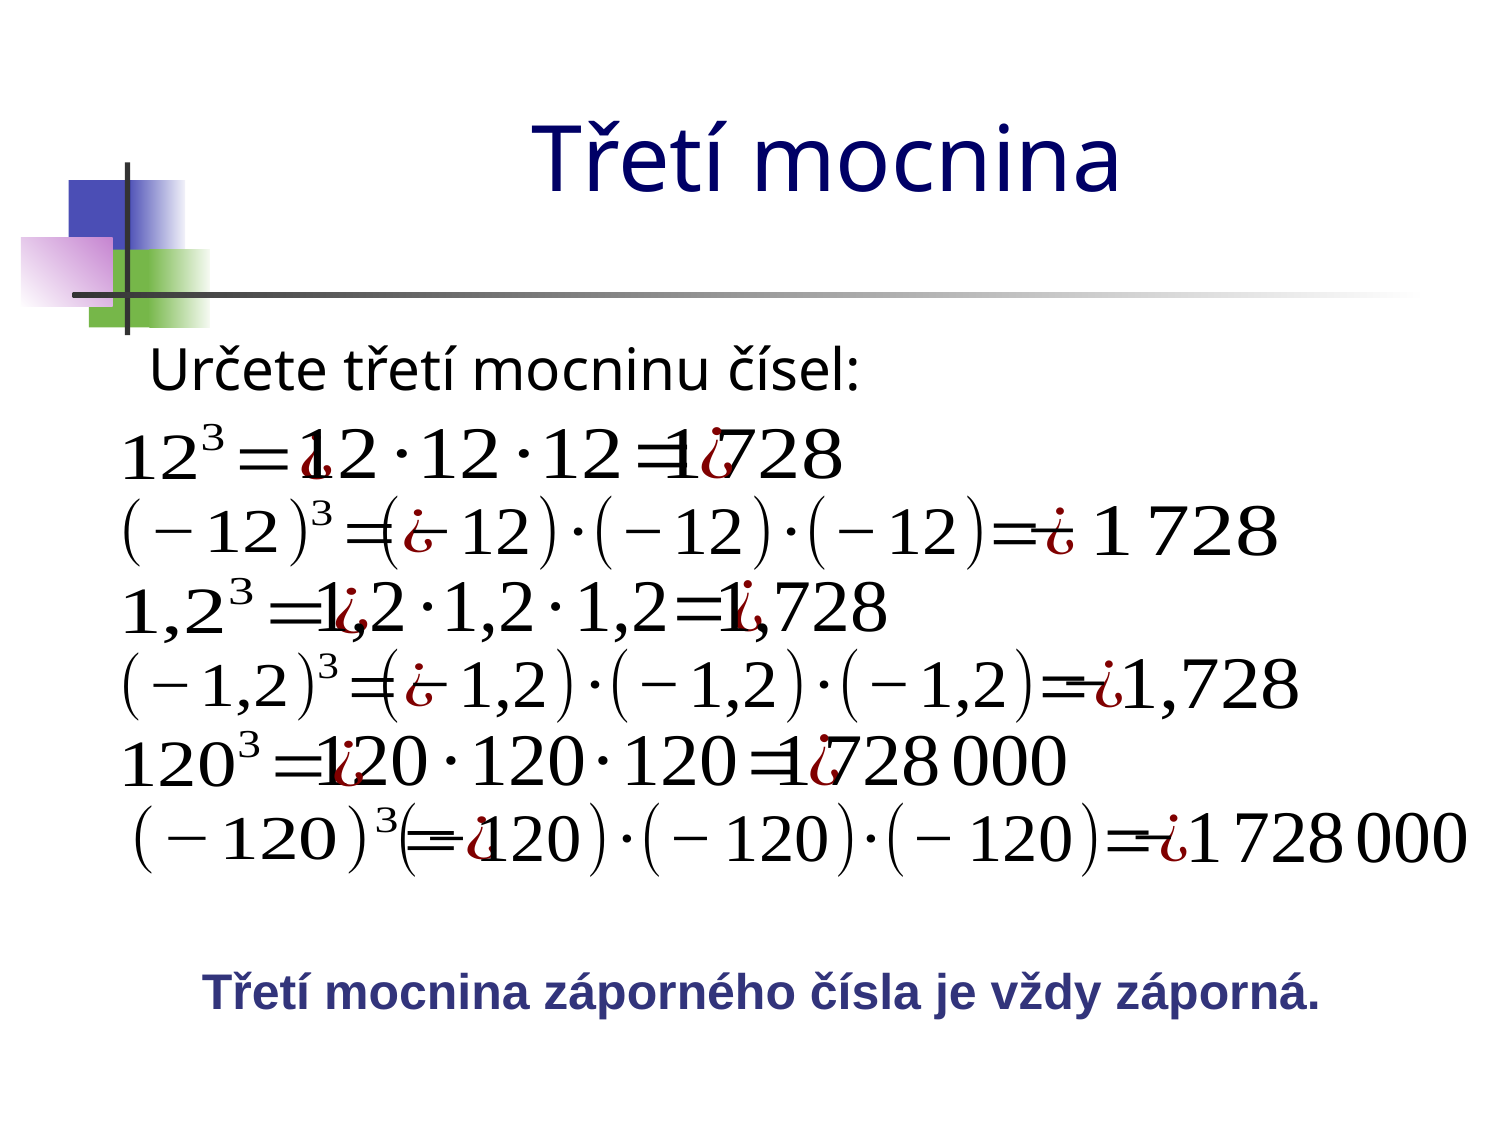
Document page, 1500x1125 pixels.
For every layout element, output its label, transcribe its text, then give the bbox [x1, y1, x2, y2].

text_box Třetí mocnina záporného čísla je vždy záporná. [76, 952, 1447, 1027]
list Určete třetí mocninu čísel: [117, 324, 1028, 408]
title Třetí mocnina [188, 34, 1468, 276]
